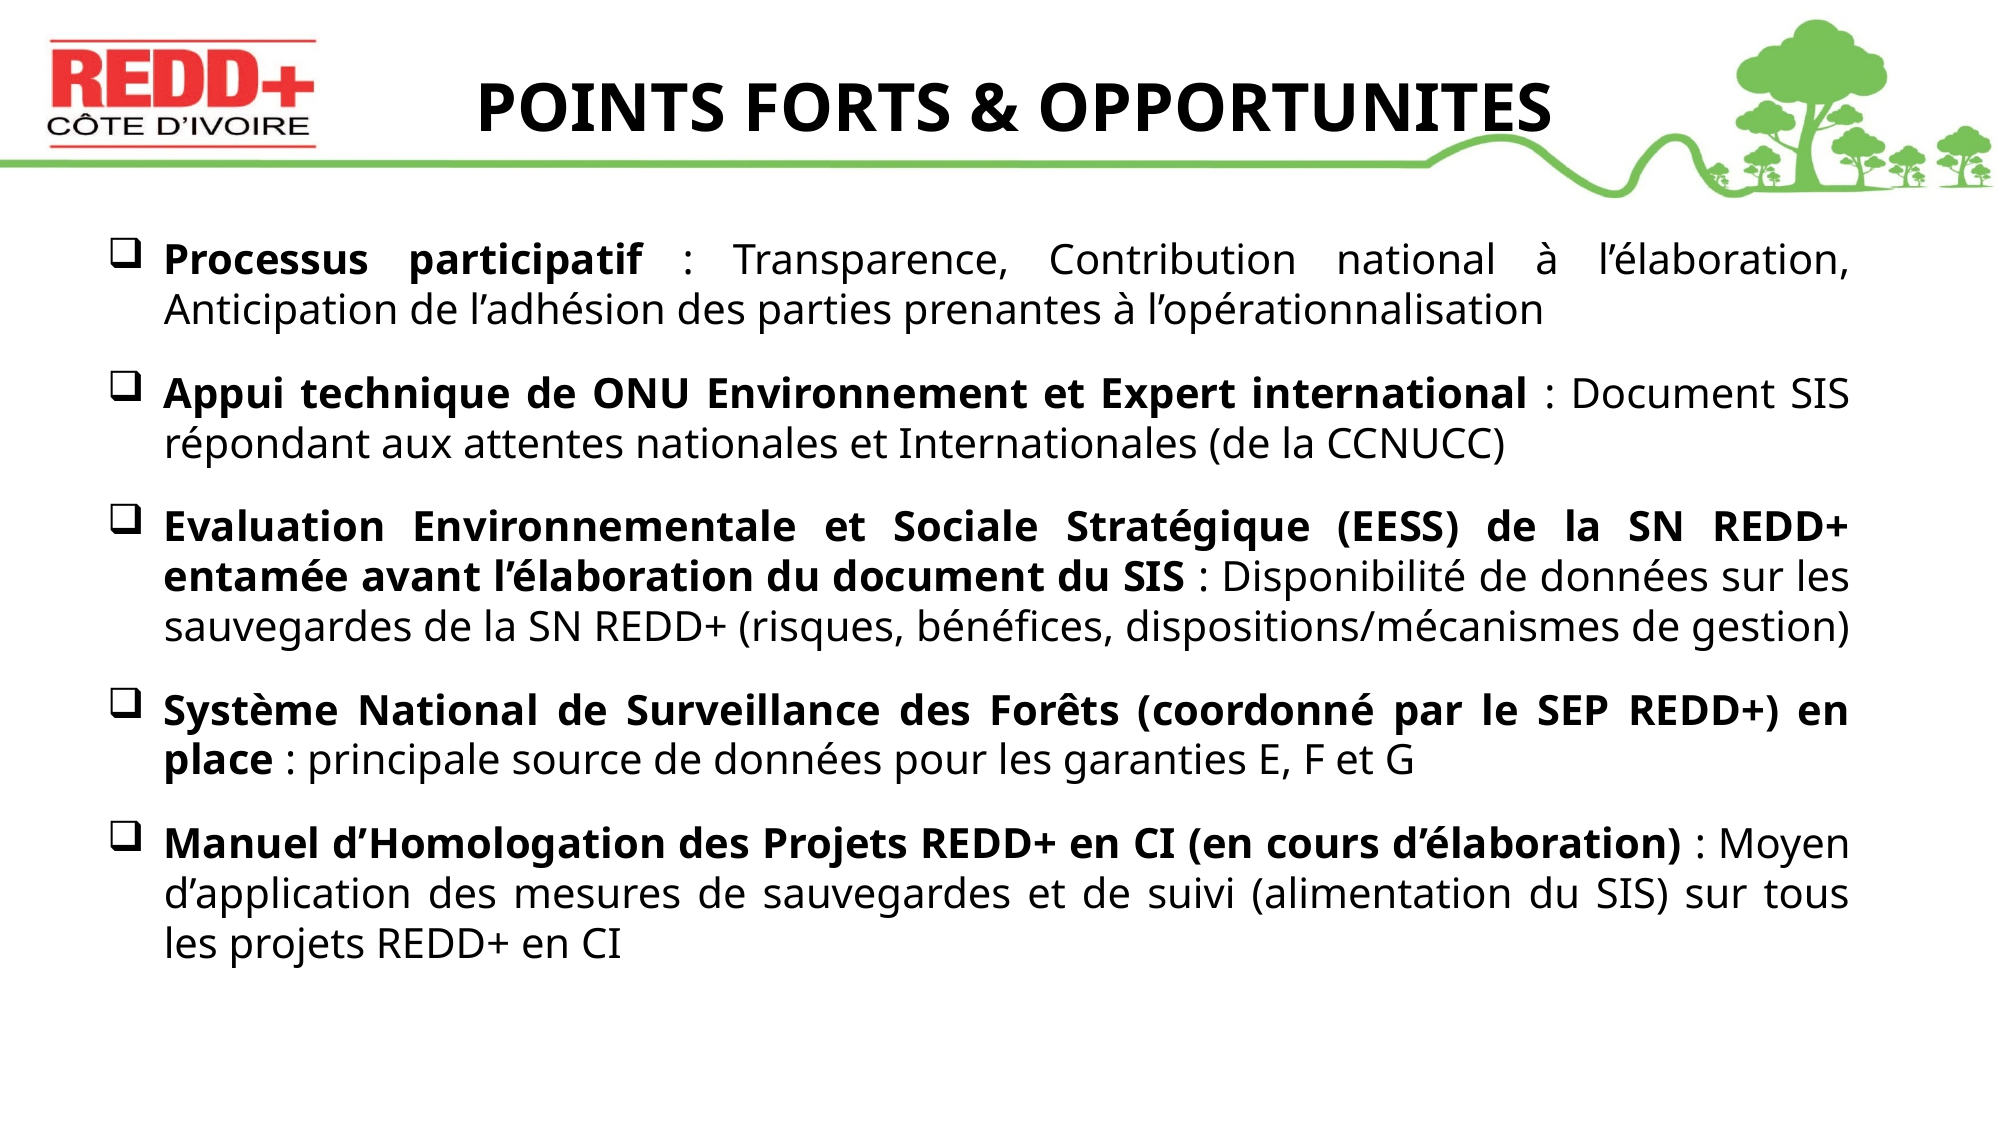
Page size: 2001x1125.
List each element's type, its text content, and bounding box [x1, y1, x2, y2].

picture [0, 0, 2000, 200]
text_box Processus participatif : Transparence, Contribution national à l’élaboration, Anticipation de l’adhésion des parties prenantes à l’opérationnalisation Appui technique de ONU Environnement et Expert international : Document SIS répondant aux attentes nationales et Internationales (de la CCNUCC) Evaluation Environnementale et Sociale Stratégique (EESS) de la SN REDD+ entamée avant l’élaboration du document du SIS : Disponibilité de données sur les sauvegardes de la SN REDD+ (risques, bénéfices, dispositions/mécanismes de gestion) Système National de Surveillance des Forêts (coordonné par le SEP REDD+) en place : principale source de données pour les garanties E, F et G Manuel d’Homologation des Projets REDD+ en CI (en cours d’élaboration) : Moyen d’application des mesures de sauvegardes et de suivi (alimentation du SIS) sur tous les projets REDD+ en CI [92, 225, 1866, 974]
